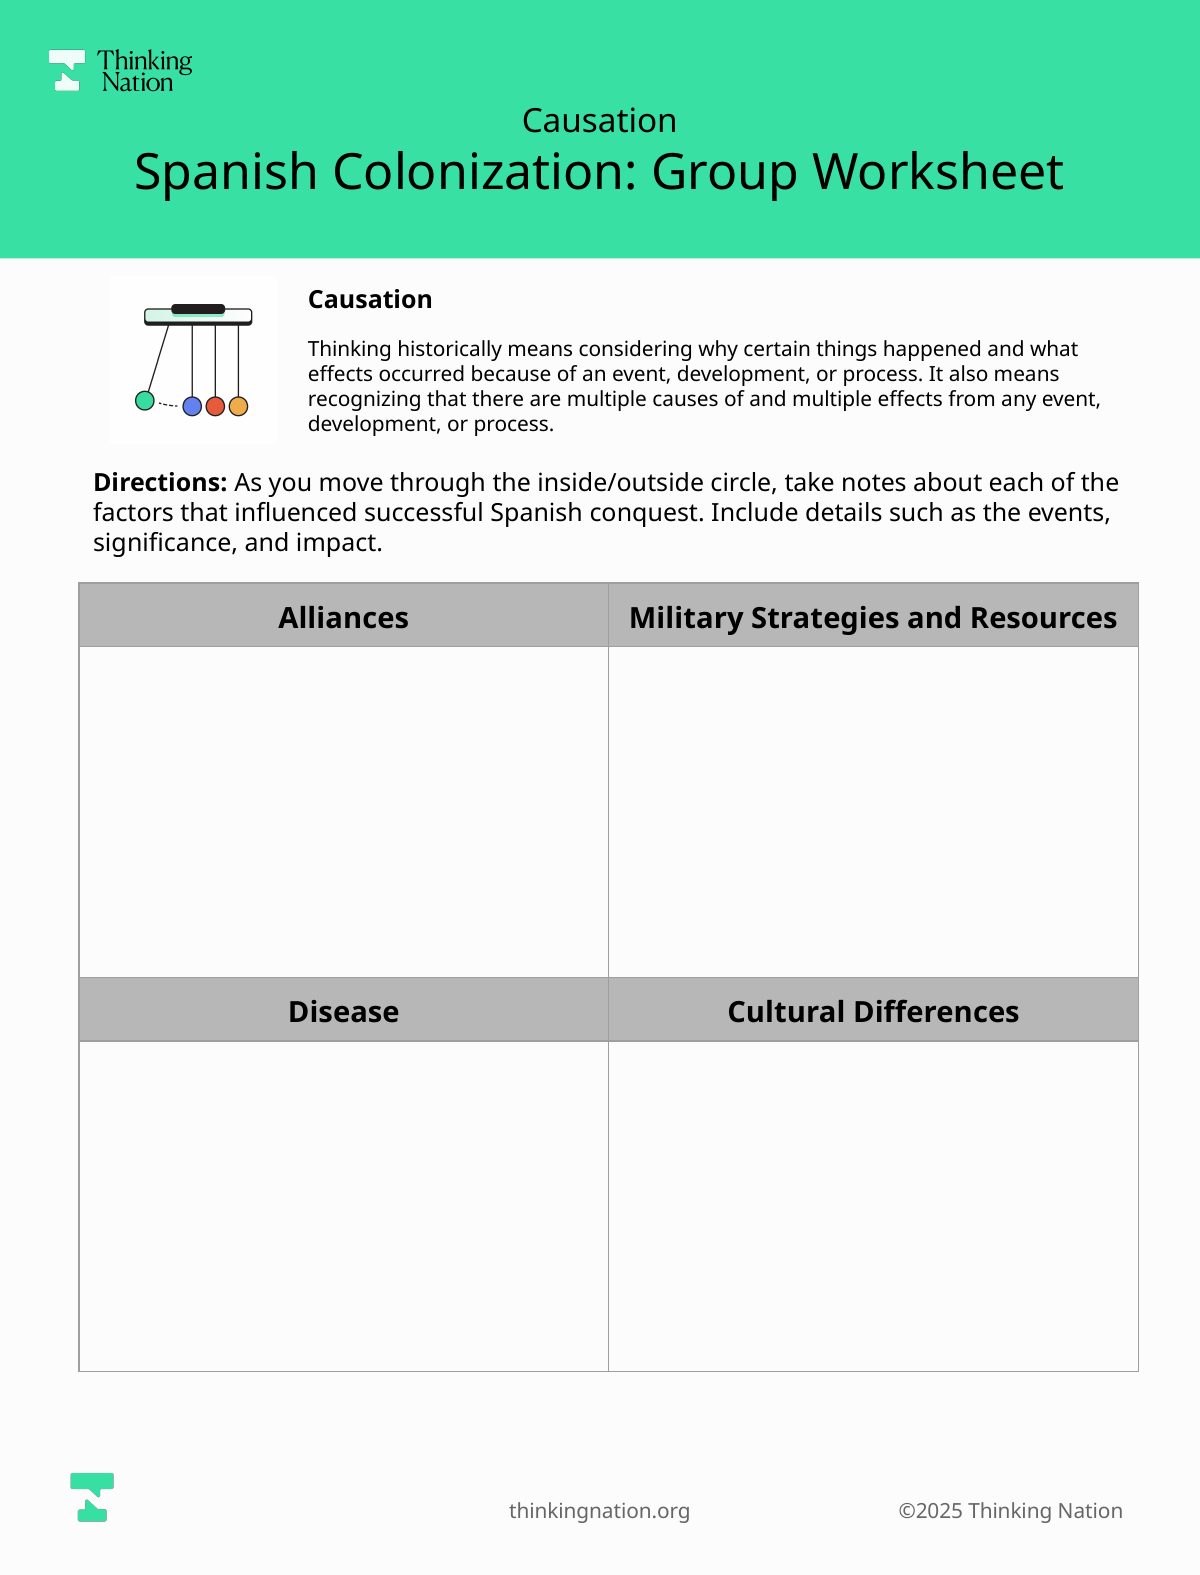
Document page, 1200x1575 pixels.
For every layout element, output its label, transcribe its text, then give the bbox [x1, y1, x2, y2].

table_cell Cultural Differences [609, 978, 1138, 1040]
text_box Causation Thinking historically means considering why certain things happened and what effects occurred because of an event, development, or process. It also means recognizing that there are multiple causes of and multiple effects from any event, development, or process. [289, 265, 1130, 452]
table_cell [609, 647, 1138, 977]
text_box Directions: As you move through the inside/outside circle, take notes about each of the factors that influenced successful Spanish conquest. Include details such as the events, significance, and impact. [78, 452, 1139, 571]
picture [33, 35, 197, 104]
text_box thinkingnation.org [457, 1483, 742, 1532]
table_cell [80, 647, 608, 977]
text_box Causation Spanish Colonization: Group Worksheet [0, 0, 1200, 259]
text_box ©2025 Thinking Nation [854, 1483, 1139, 1532]
picture [58, 1463, 126, 1531]
table_cell [80, 1042, 608, 1371]
table_header Military Strategies and Resources [609, 584, 1138, 646]
table_cell [609, 1042, 1138, 1371]
table_cell Disease [80, 978, 608, 1040]
table_header Alliances [80, 584, 608, 646]
picture [109, 276, 278, 444]
